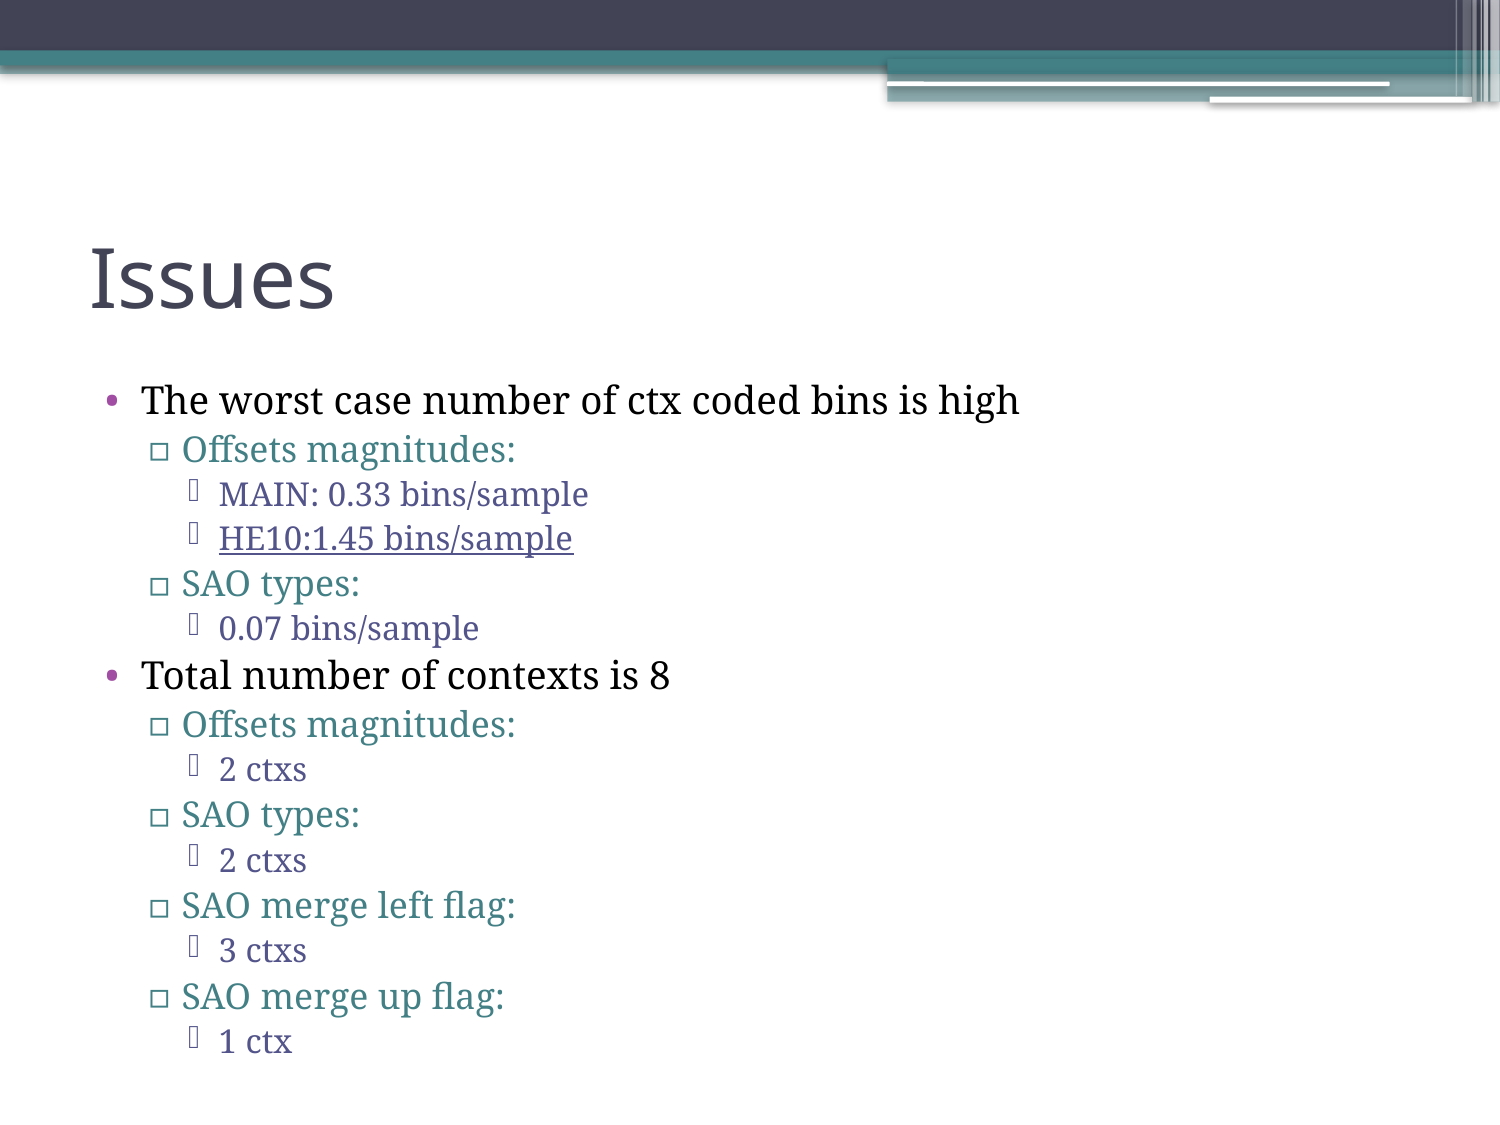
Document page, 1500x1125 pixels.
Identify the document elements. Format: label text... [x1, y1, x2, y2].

list The worst case number of ctx coded bins is high Offsets magnitudes: MAIN: 0.33 bins/sample HE10:1.45 bins/sample SAO types: 0.07 bins/sample Total number of contexts is 8 Offsets magnitudes: 2 ctxs SAO types: 2 ctxs SAO merge left flag: 3 ctxs SAO merge up flag: 1 ctx [75, 368, 1425, 1079]
title Issues [75, 187, 1425, 363]
